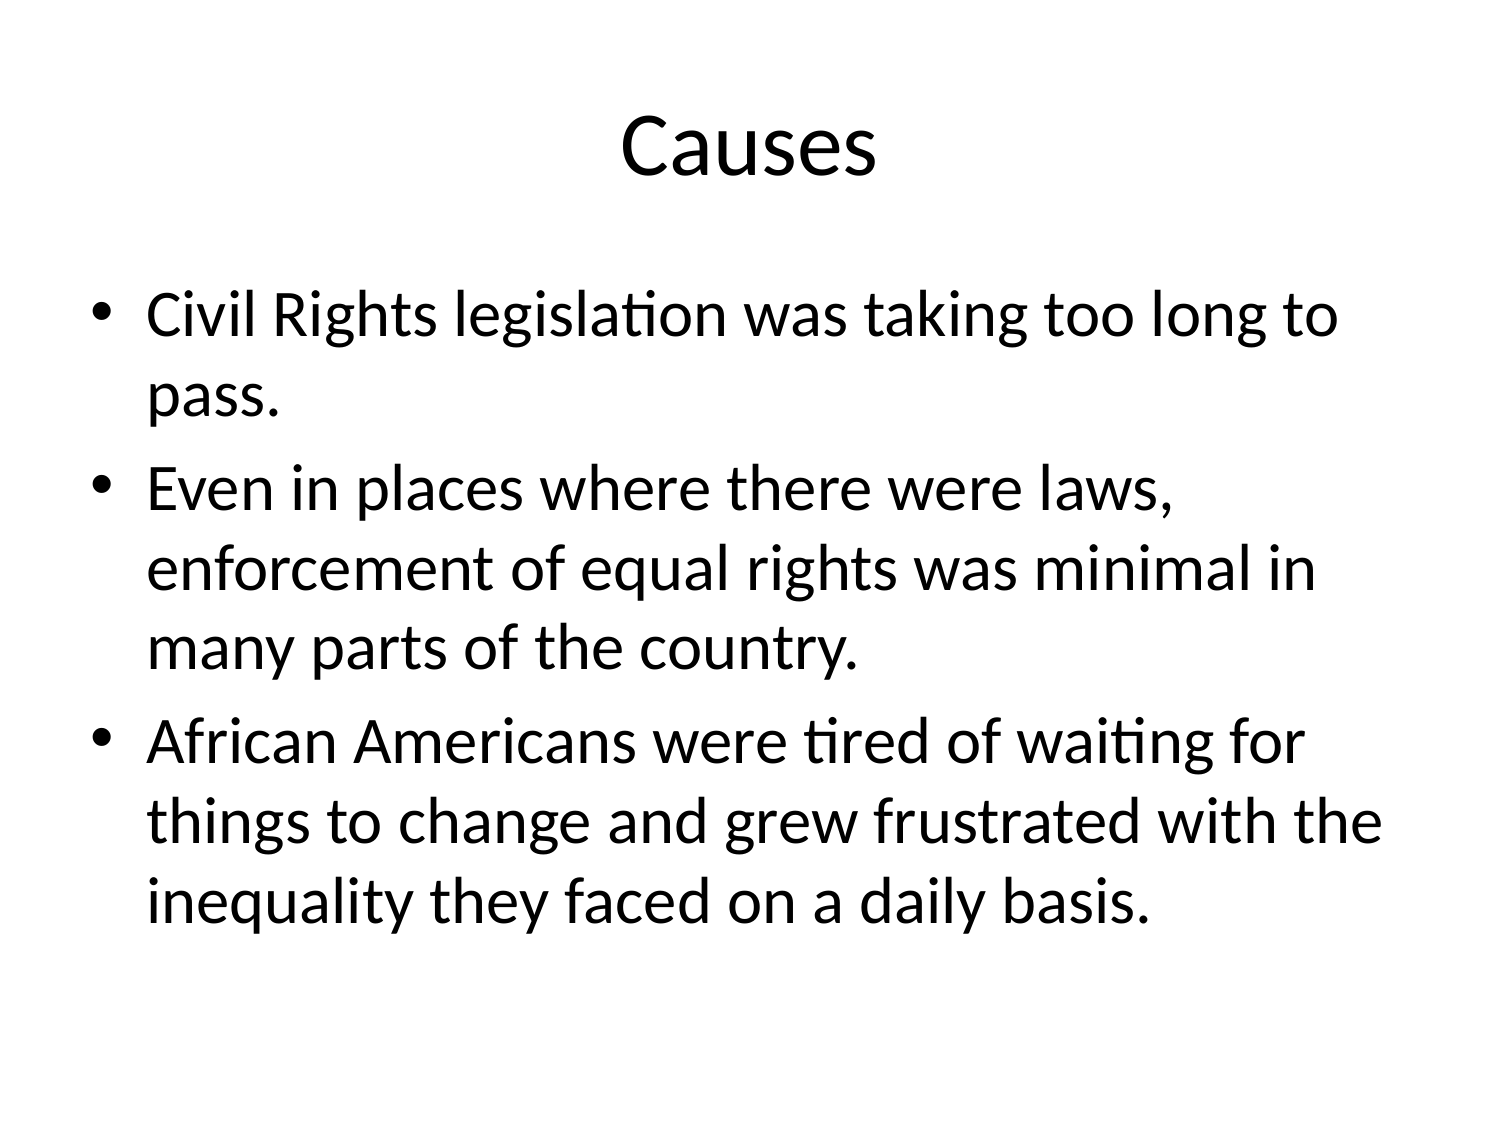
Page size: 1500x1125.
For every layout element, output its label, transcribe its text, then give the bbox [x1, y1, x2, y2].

title Causes [75, 45, 1425, 233]
list Civil Rights legislation was taking too long to pass. Even in places where there were laws, enforcement of equal rights was minimal in many parts of the country. African Americans were tired of waiting for things to change and grew frustrated with the inequality they faced on a daily basis. [75, 262, 1425, 1005]
